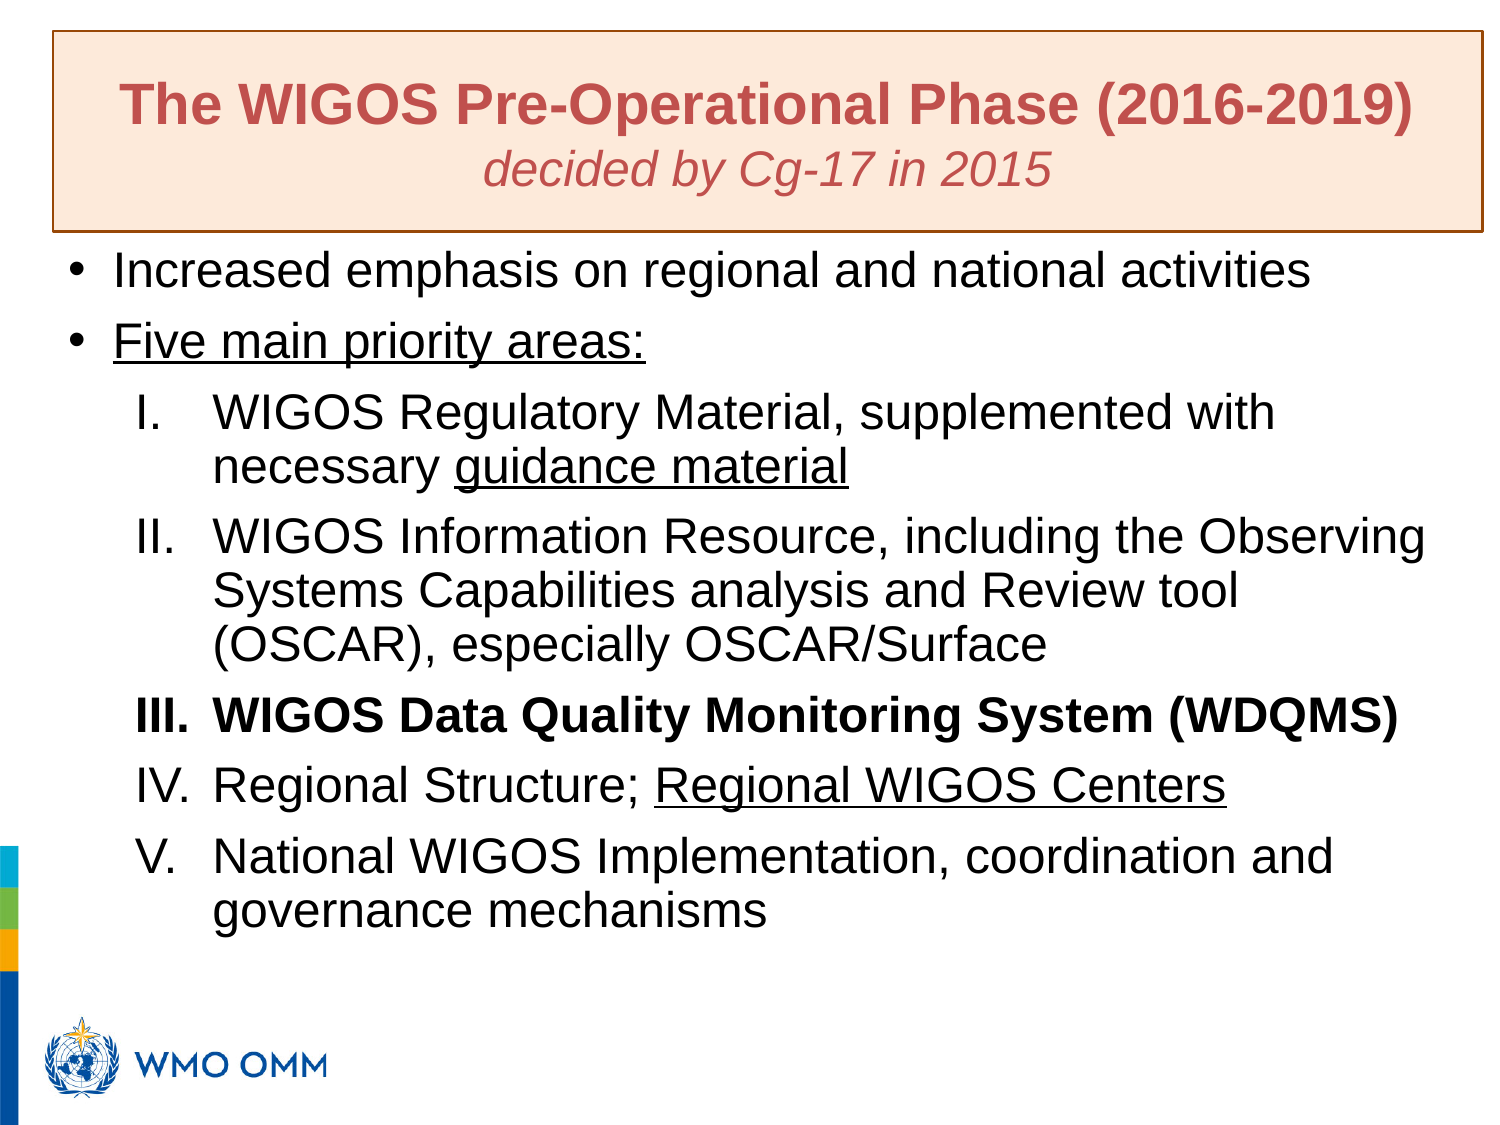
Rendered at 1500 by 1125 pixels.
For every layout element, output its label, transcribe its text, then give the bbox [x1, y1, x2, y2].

picture [0, 845, 327, 1125]
list Increased emphasis on regional and national activities Five main priority areas: WIGOS Regulatory Material, supplemented with necessary guidance material WIGOS Information Resource, including the Observing Systems Capabilities analysis and Review tool (OSCAR), especially OSCAR/Surface WIGOS Data Quality Monitoring System (WDQMS) Regional Structure; Regional WIGOS Centers National WIGOS Implementation, coordination and governance mechanisms [53, 237, 1471, 1059]
title The WIGOS Pre-Operational Phase (2016-2019) decided by Cg-17 in 2015 [52, 31, 1483, 232]
